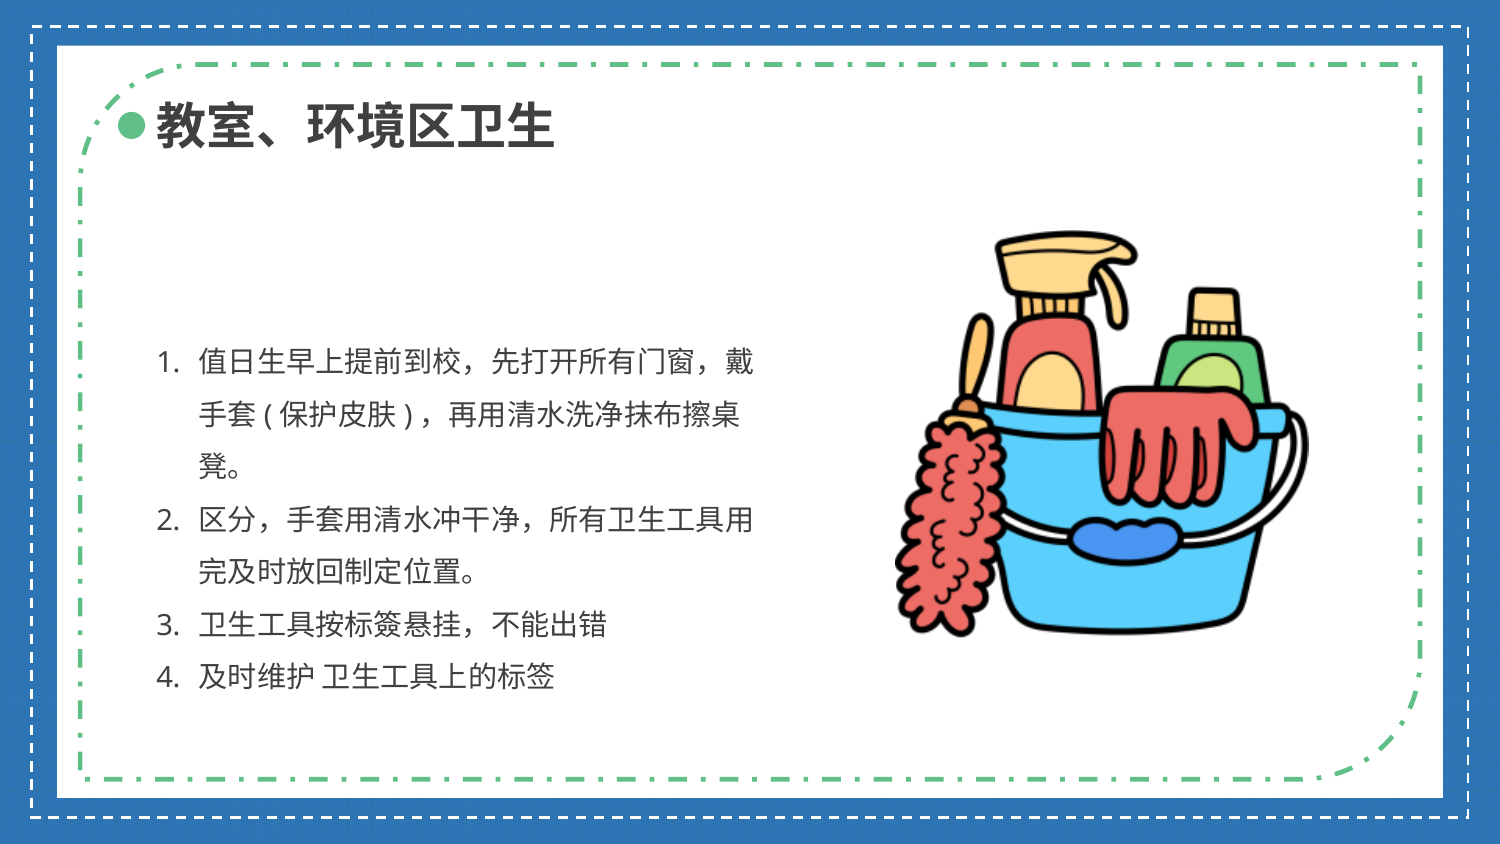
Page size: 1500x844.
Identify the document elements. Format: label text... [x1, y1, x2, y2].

text_box [0, 0, 1499, 837]
text_box [116, 110, 147, 140]
text_box [ [79, 63, 1421, 781]
text_box 教室、环境区卫生 [145, 89, 726, 161]
picture [895, 230, 1309, 639]
text_box 值日生早上提前到校，先打开所有门窗，戴手套(保护皮肤)，再用清水洗净抹布擦桌凳。 区分，手套用清水冲干净，所有卫生工具用完及时放回制定位置。 卫生工具按标簽悬挂，不能出错 及时维护 卫生工具上的标签 [145, 320, 781, 699]
